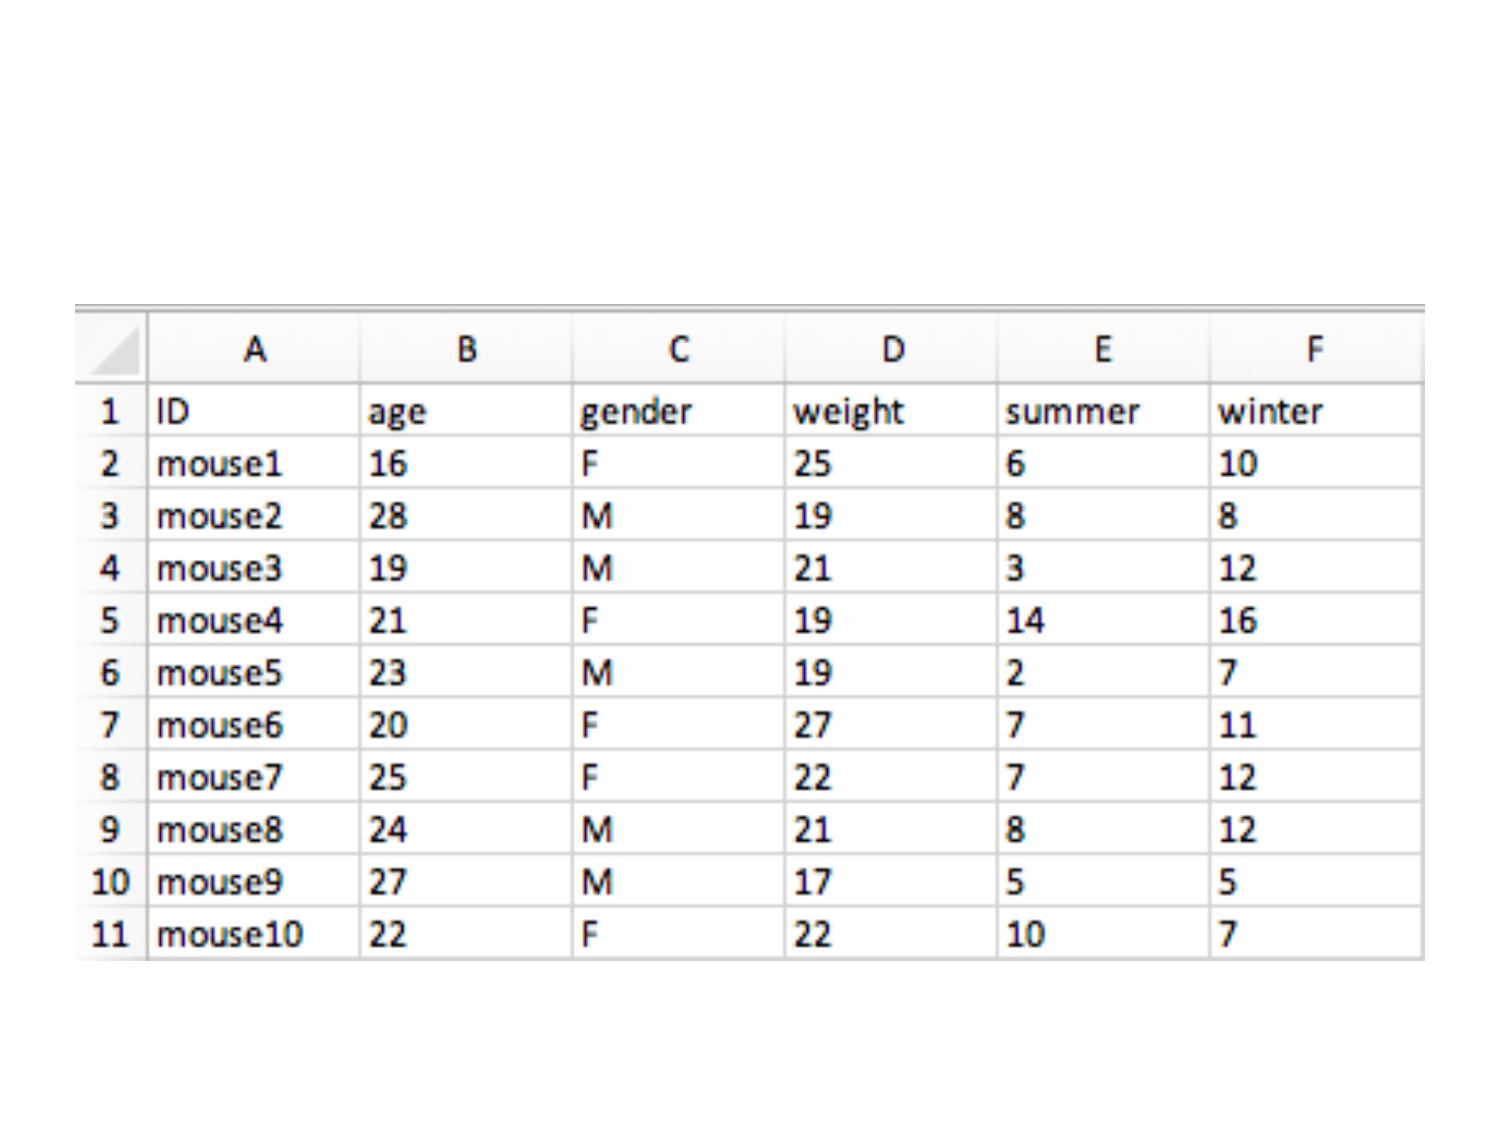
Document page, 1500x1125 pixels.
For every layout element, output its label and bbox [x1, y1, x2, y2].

picture [74, 303, 1426, 961]
